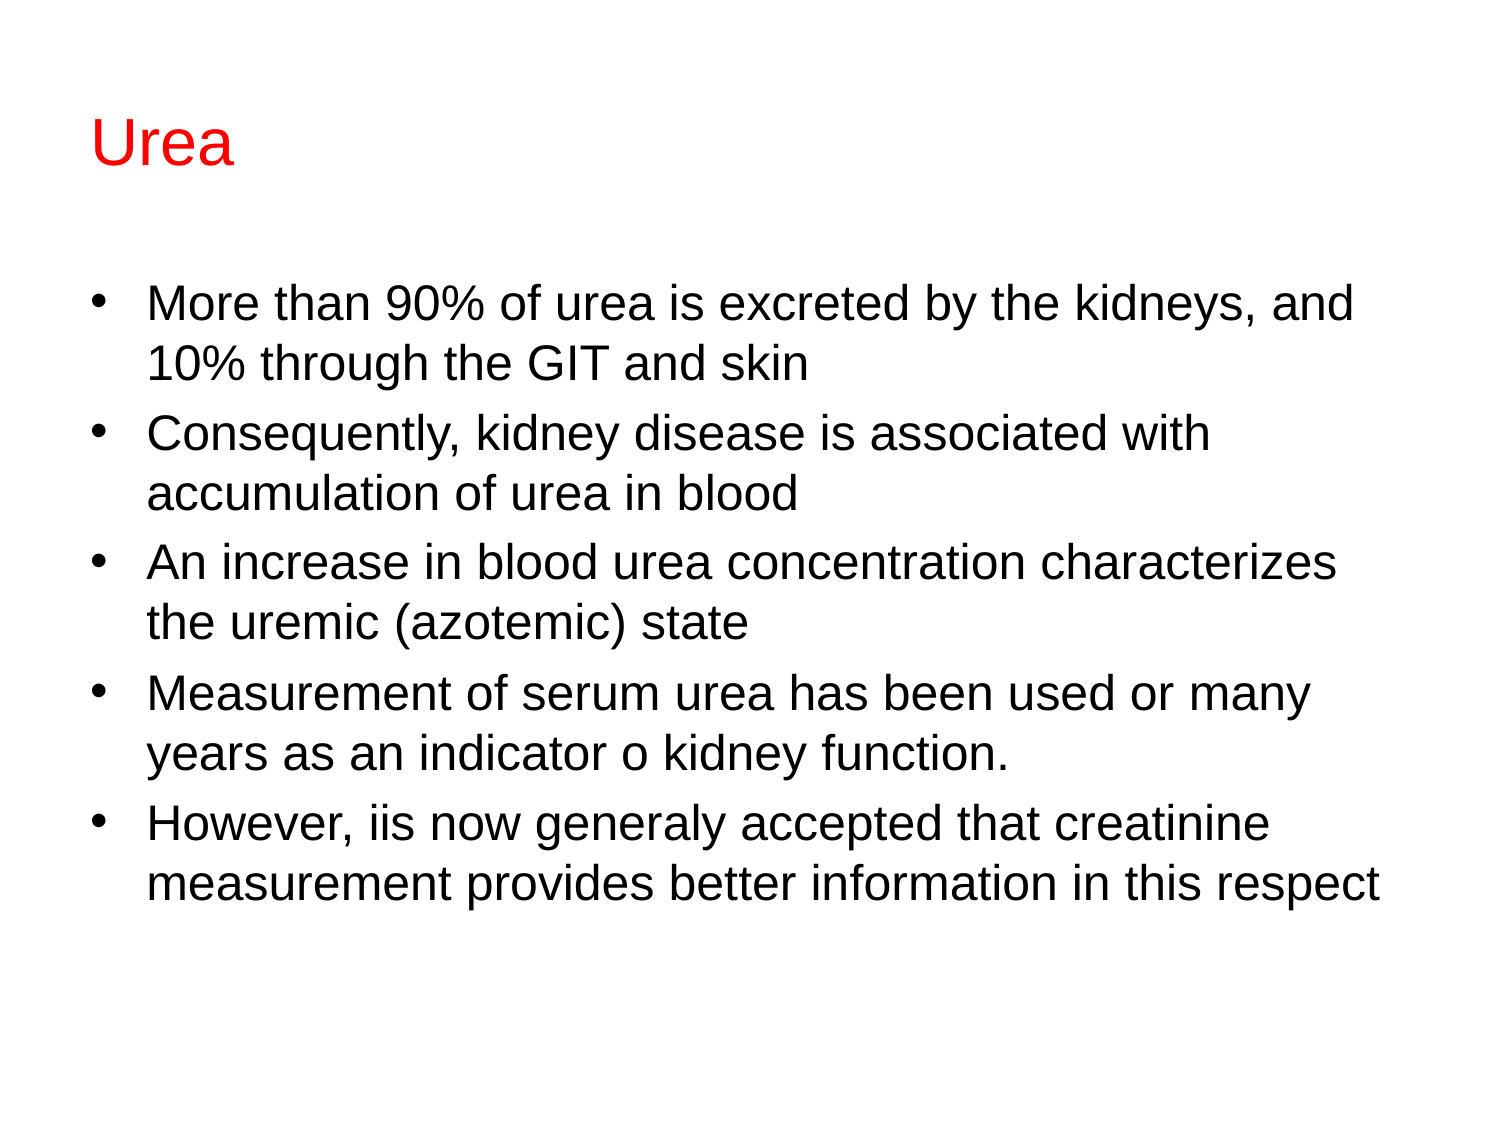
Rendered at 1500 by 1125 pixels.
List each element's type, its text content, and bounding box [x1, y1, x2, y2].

list More than 90% of urea is excreted by the kidneys, and 10% through the GIT and skin Consequently, kidney disease is associated with accumulation of urea in blood An increase in blood urea concentration characterizes the uremic (azotemic) state Measurement of serum urea has been used or many years as an indicator o kidney function. However, iis now generaly accepted that creatinine measurement provides better information in this respect [75, 262, 1425, 1005]
title Urea [75, 45, 1425, 233]
